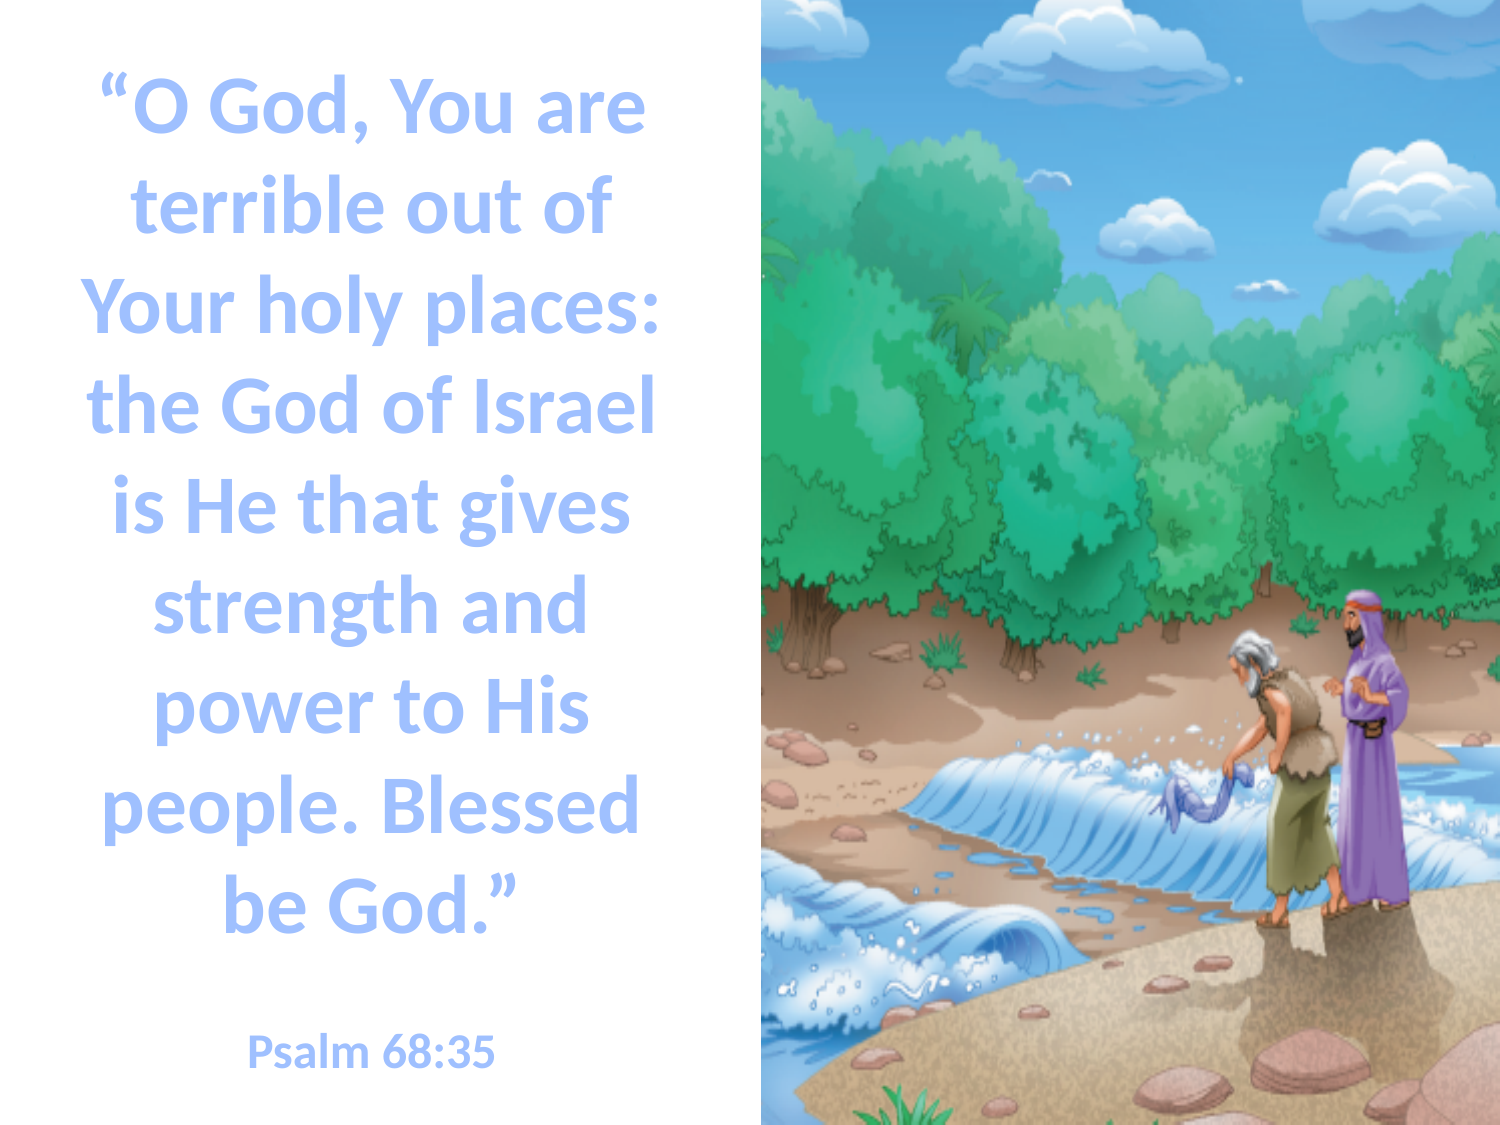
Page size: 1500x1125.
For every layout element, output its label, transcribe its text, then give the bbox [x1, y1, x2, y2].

text_box “O God, You are terrible out of Your holy places: the God of Israel is He that gives strength and power to His people. Blessed be God.” [41, 42, 703, 958]
text_box Psalm 68:35 [232, 1010, 512, 1086]
picture [761, 0, 1500, 1125]
